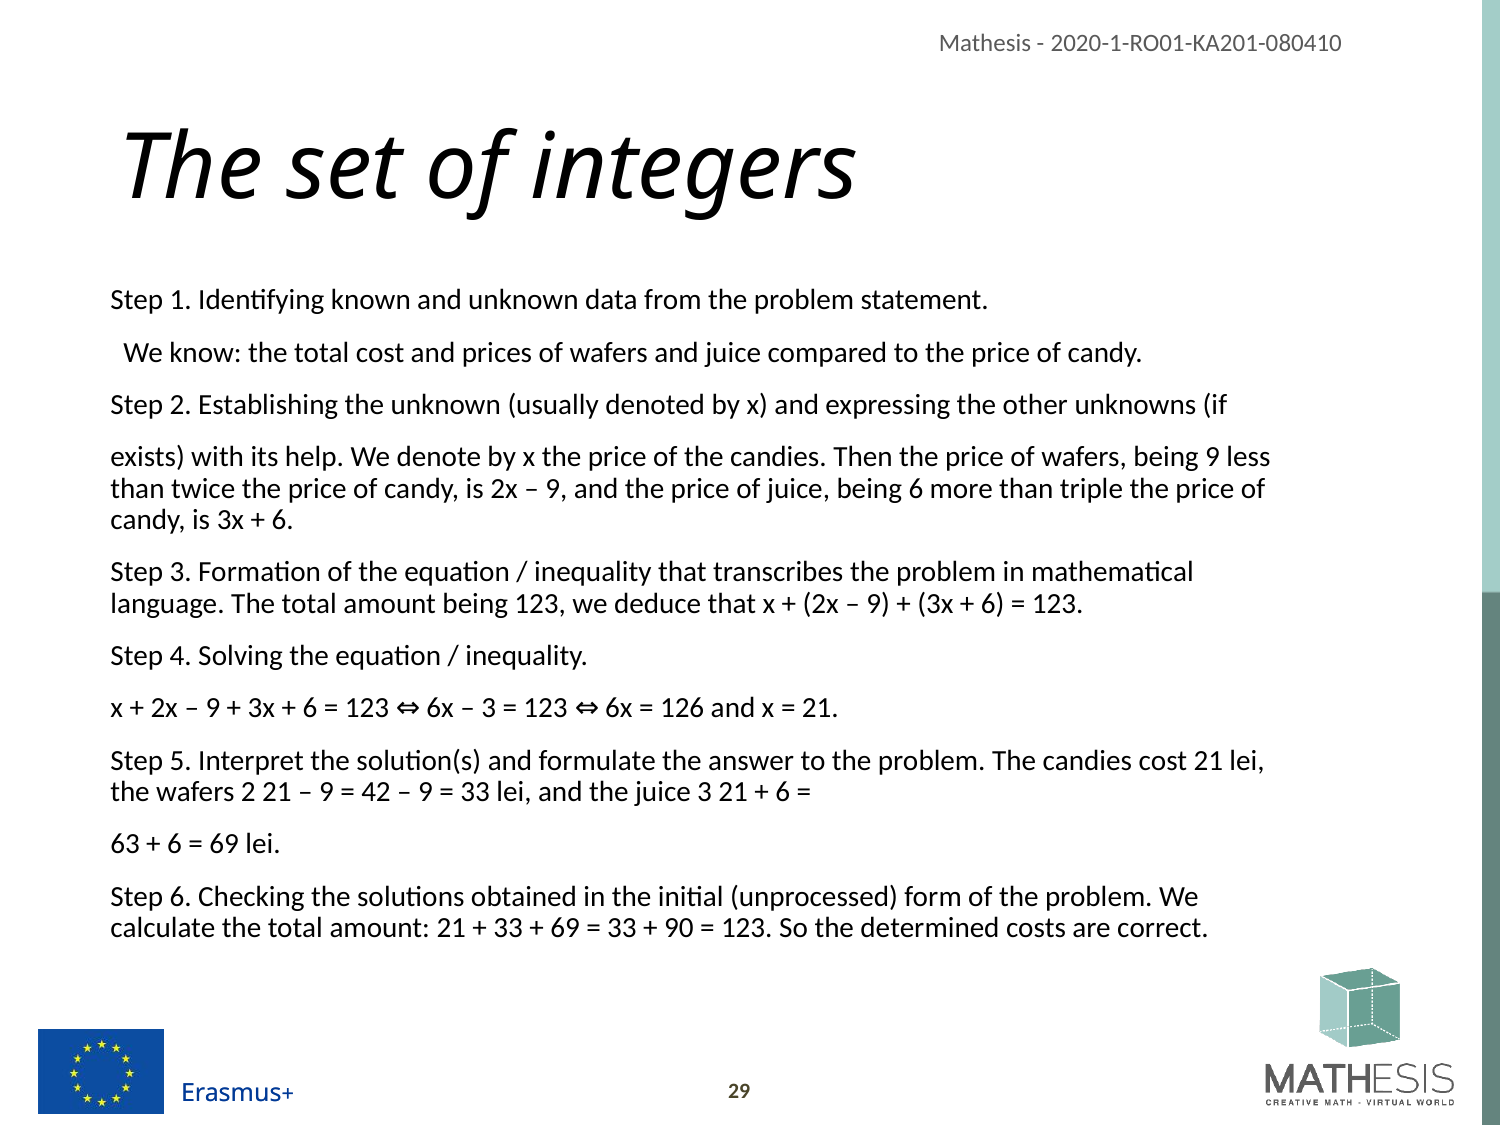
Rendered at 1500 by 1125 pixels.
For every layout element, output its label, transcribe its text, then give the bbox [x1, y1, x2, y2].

picture [38, 1029, 164, 1114]
title The set of integers [103, 59, 1397, 278]
list Step 1. Identifying known and unknown data from the problem statement. We know: the total cost and prices of wafers and juice compared to the price of candy. Step 2. Establishing the unknown (usually denoted by x) and expressing the other unknowns (if exists) with its help. We denote by x the price of the candies. Then the price of wafers, being 9 less than twice the price of candy, is 2x – 9, and the price of juice, being 6 more than triple the price of candy, is 3x + 6. Step 3. Formation of the equation / inequality that transcribes the problem in mathematical language. The total amount being 123, we deduce that x + (2x – 9) + (3x + 6) = 123. Step 4. Solving the equation / inequality. x + 2x – 9 + 3x + 6 = 123 ⇔ 6x – 3 = 123 ⇔ 6x = 126 and x = 21. Step 5. Interpret the solution(s) and formulate the answer to the problem. The candies cost 21 lei, the wafers 2 21 – 9 = 42 – 9 = 33 lei, and the juice 3 21 + 6 = 63 + 6 = 69 lei. Step 6. Checking the solutions obtained in the initial (unprocessed) form of the problem. We calculate the total amount: 21 + 33 + 69 = 33 + 90 = 123. So the determined costs are correct. [95, 277, 1319, 949]
